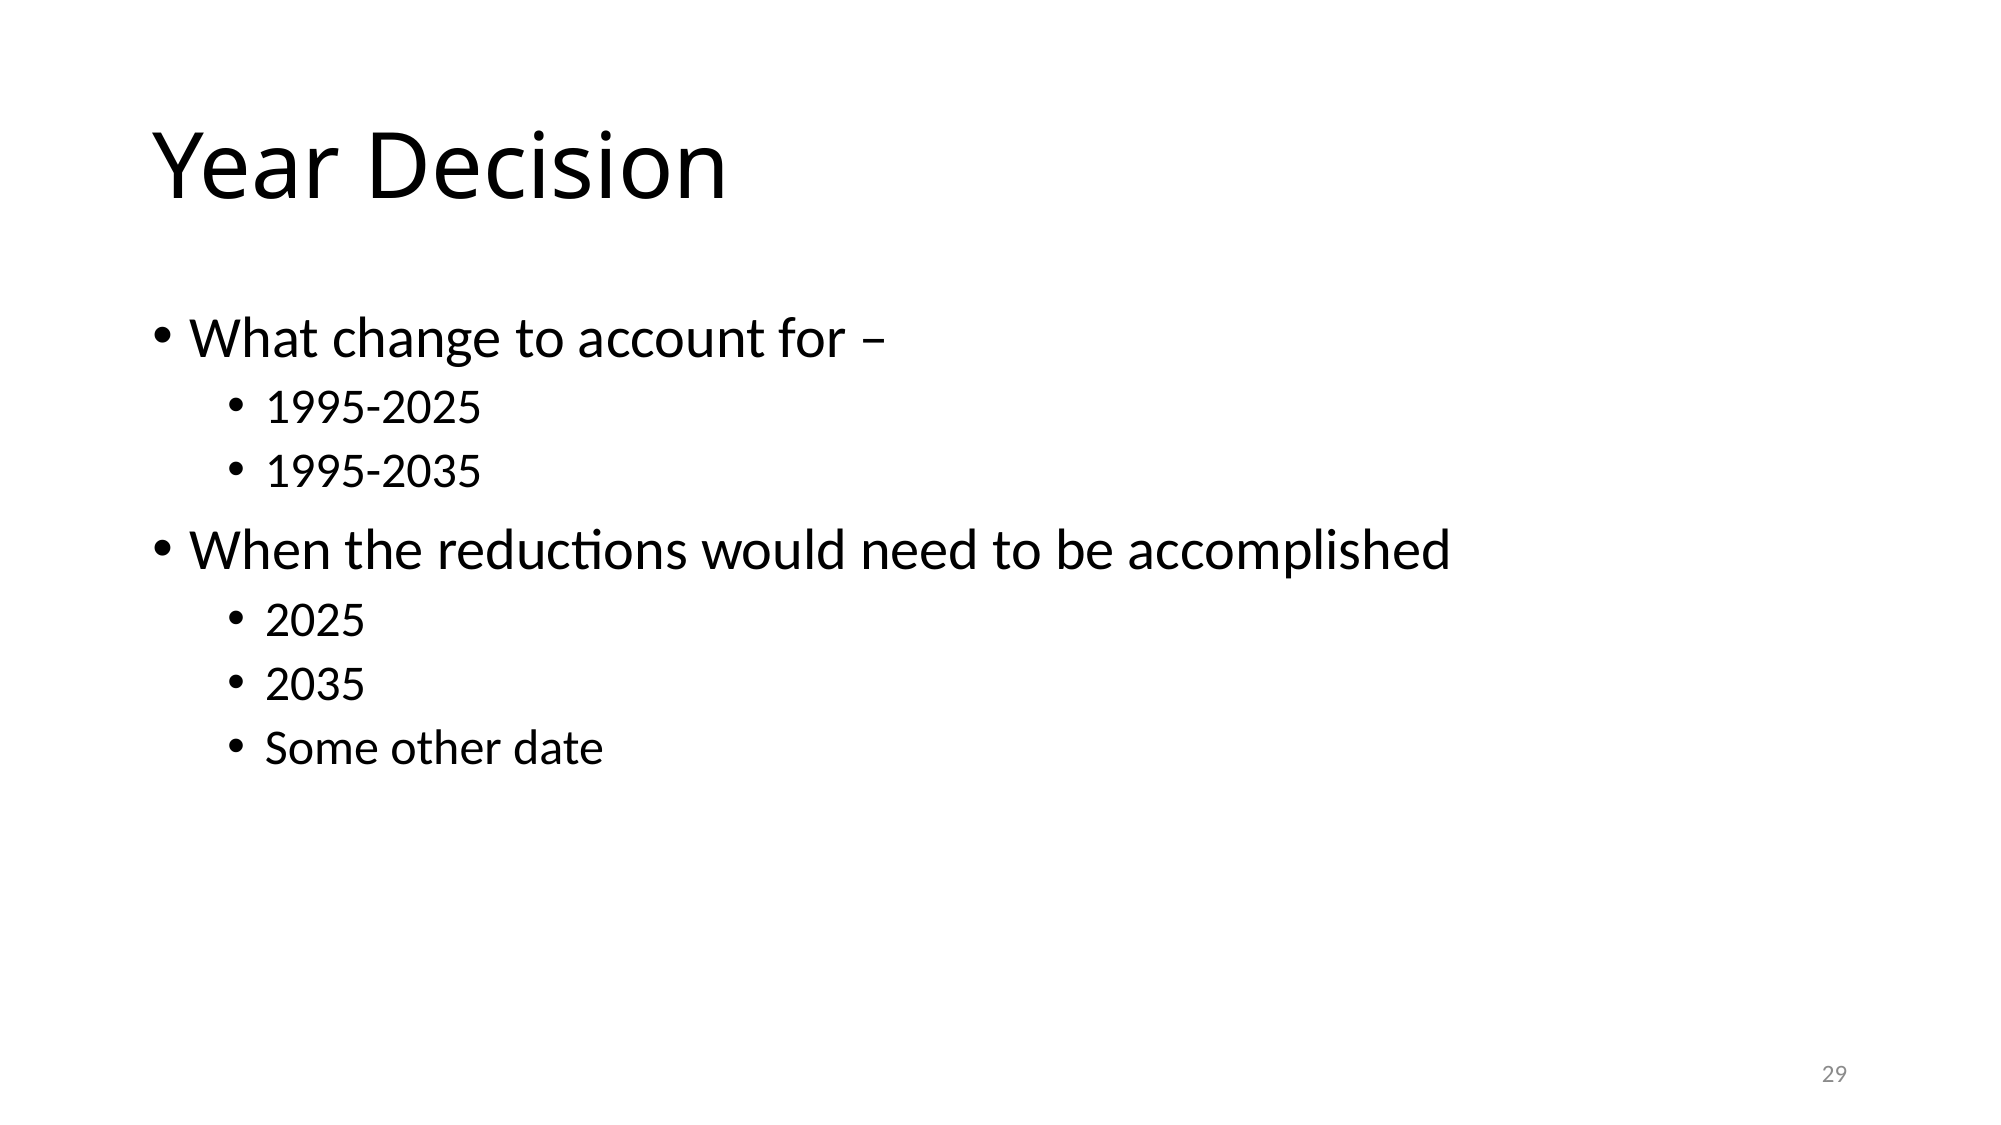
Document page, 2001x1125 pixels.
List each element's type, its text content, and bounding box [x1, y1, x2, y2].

slide_number 29 [1412, 1042, 1863, 1103]
list What change to account for – 1995-2025 1995-2035 When the reductions would need to be accomplished 2025 2035 Some other date [137, 299, 1863, 1014]
title Year Decision [137, 59, 1863, 278]
